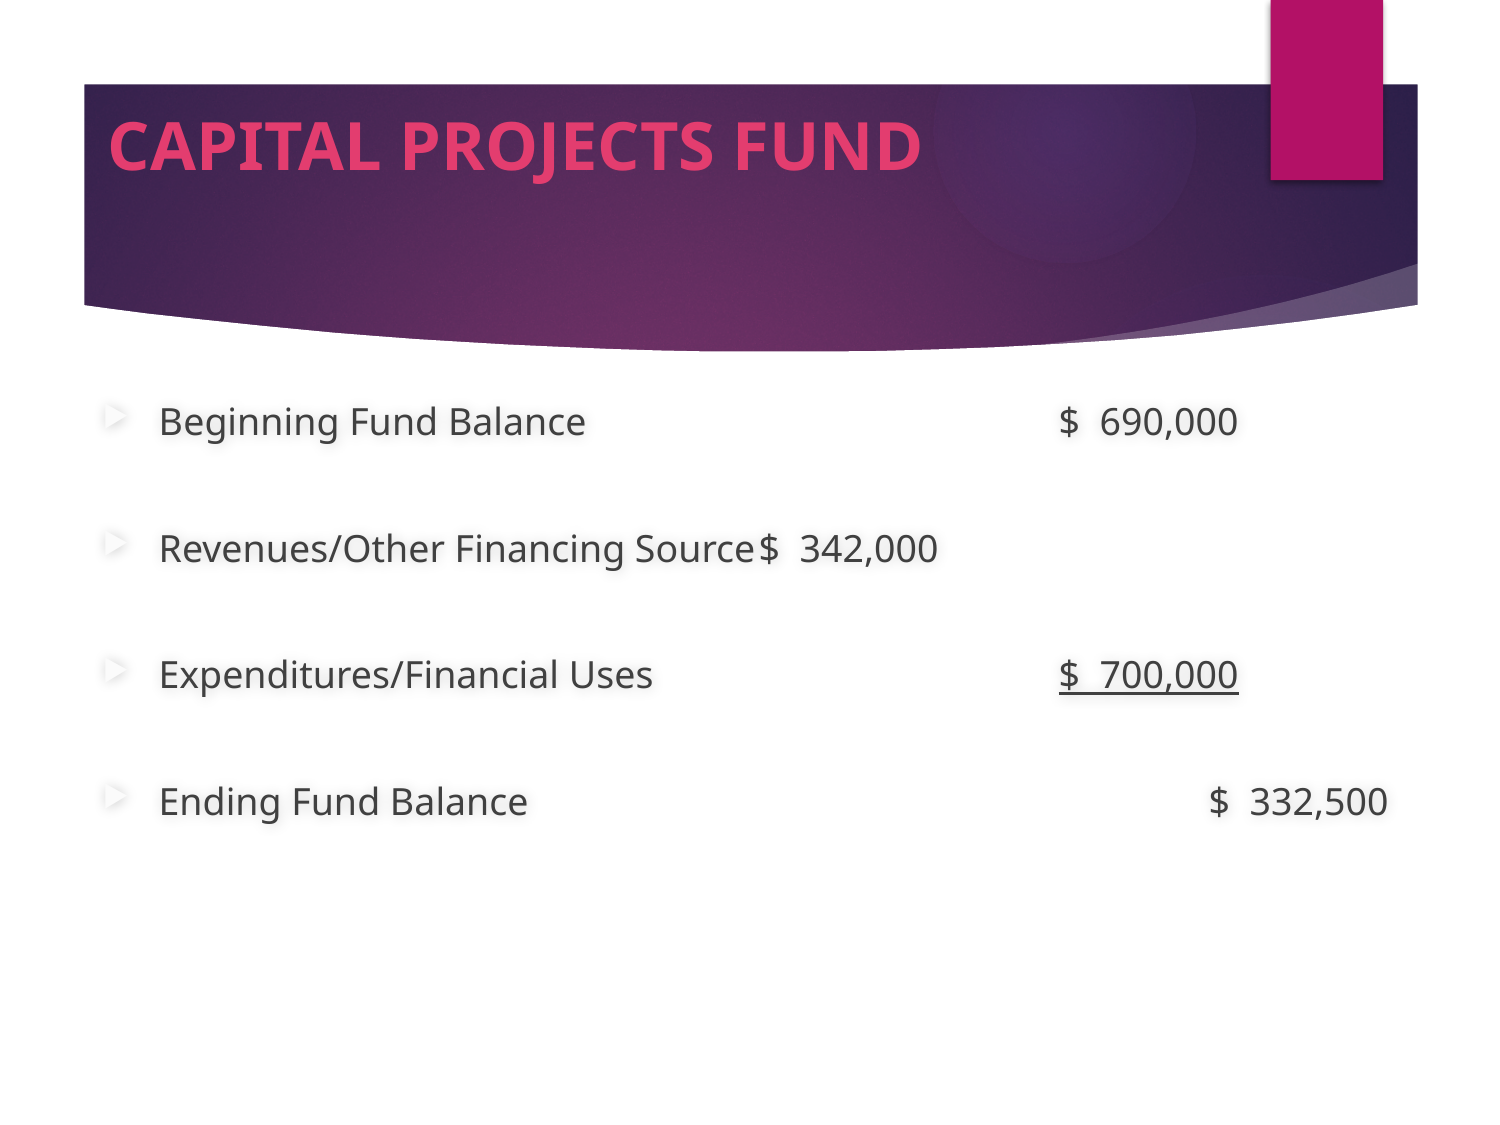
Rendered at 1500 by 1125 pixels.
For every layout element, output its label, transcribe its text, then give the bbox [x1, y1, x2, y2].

title CAPITAL PROJECTS FUND [92, 62, 1325, 225]
list Beginning Fund Balance $ 690,000 Revenues/Other Financing Source $ 342,000 Expenditures/Financial Uses $ 700,000 Ending Fund Balance $ 332,500 [87, 324, 1425, 913]
